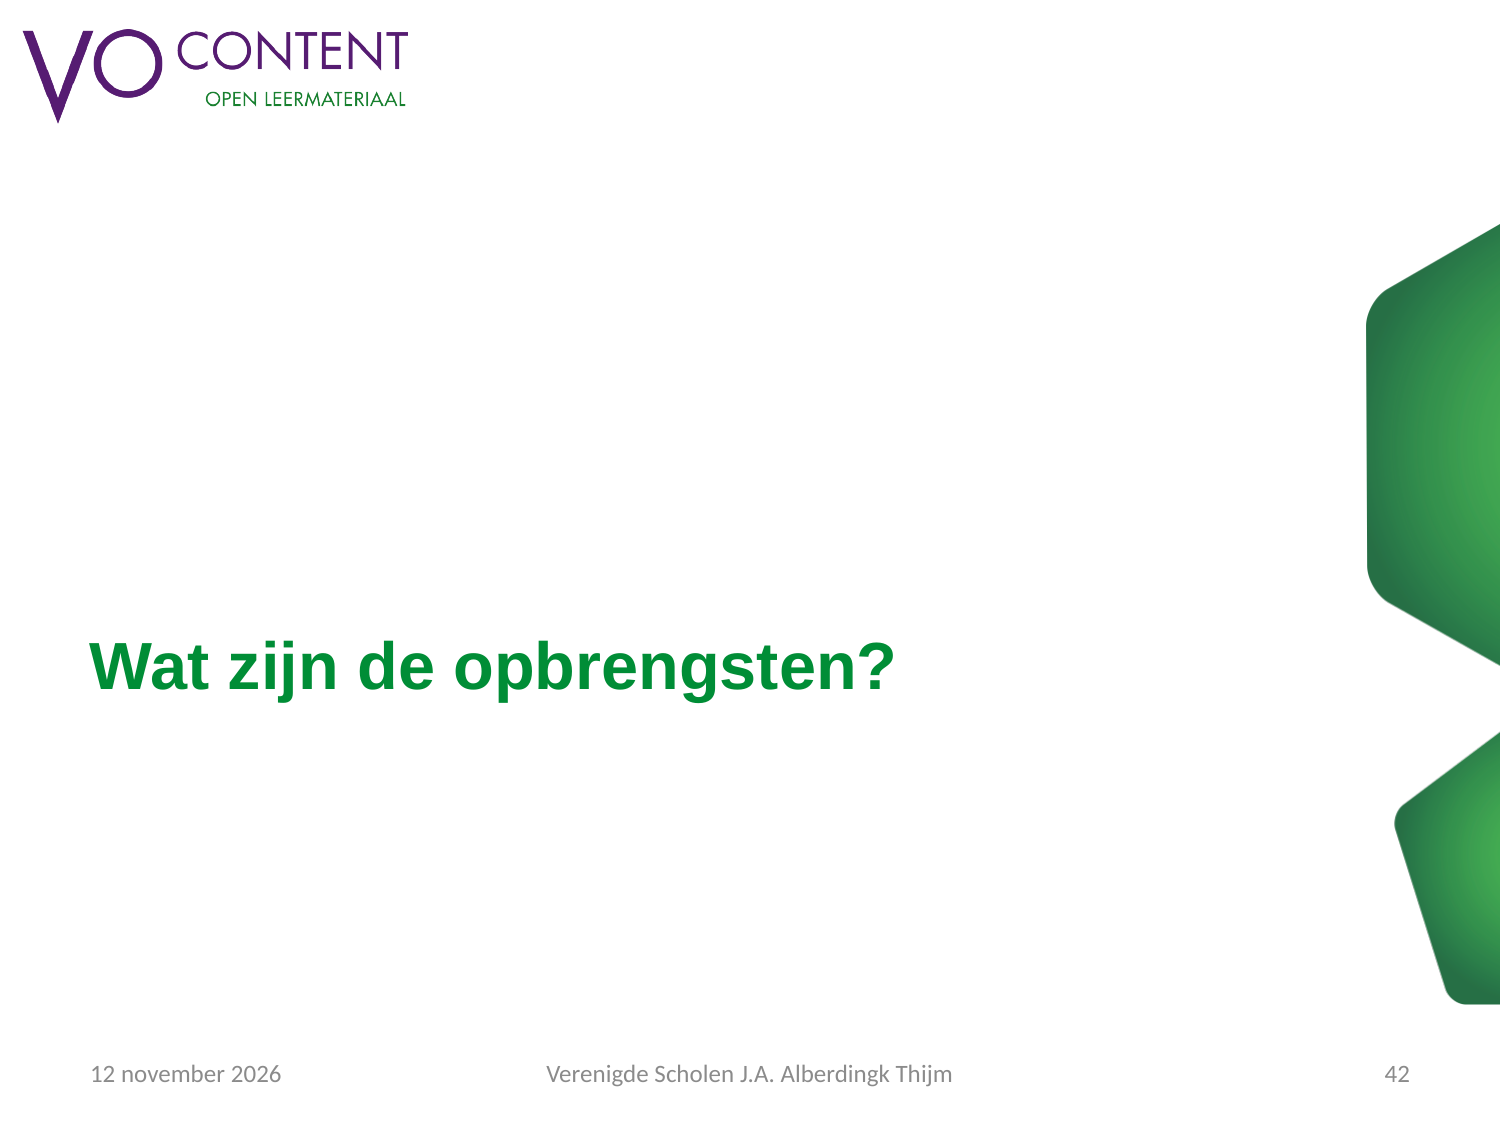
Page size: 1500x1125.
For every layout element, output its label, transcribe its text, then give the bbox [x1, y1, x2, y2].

footer Verenigde Scholen J.A. Alberdingk Thijm [512, 1042, 988, 1103]
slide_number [75, 1042, 425, 1103]
list Wat zijn de opbrengsten? [75, 615, 1239, 947]
picture [22, 29, 408, 124]
picture [1366, 222, 1500, 1005]
slide_number 42 [1074, 1042, 1425, 1103]
